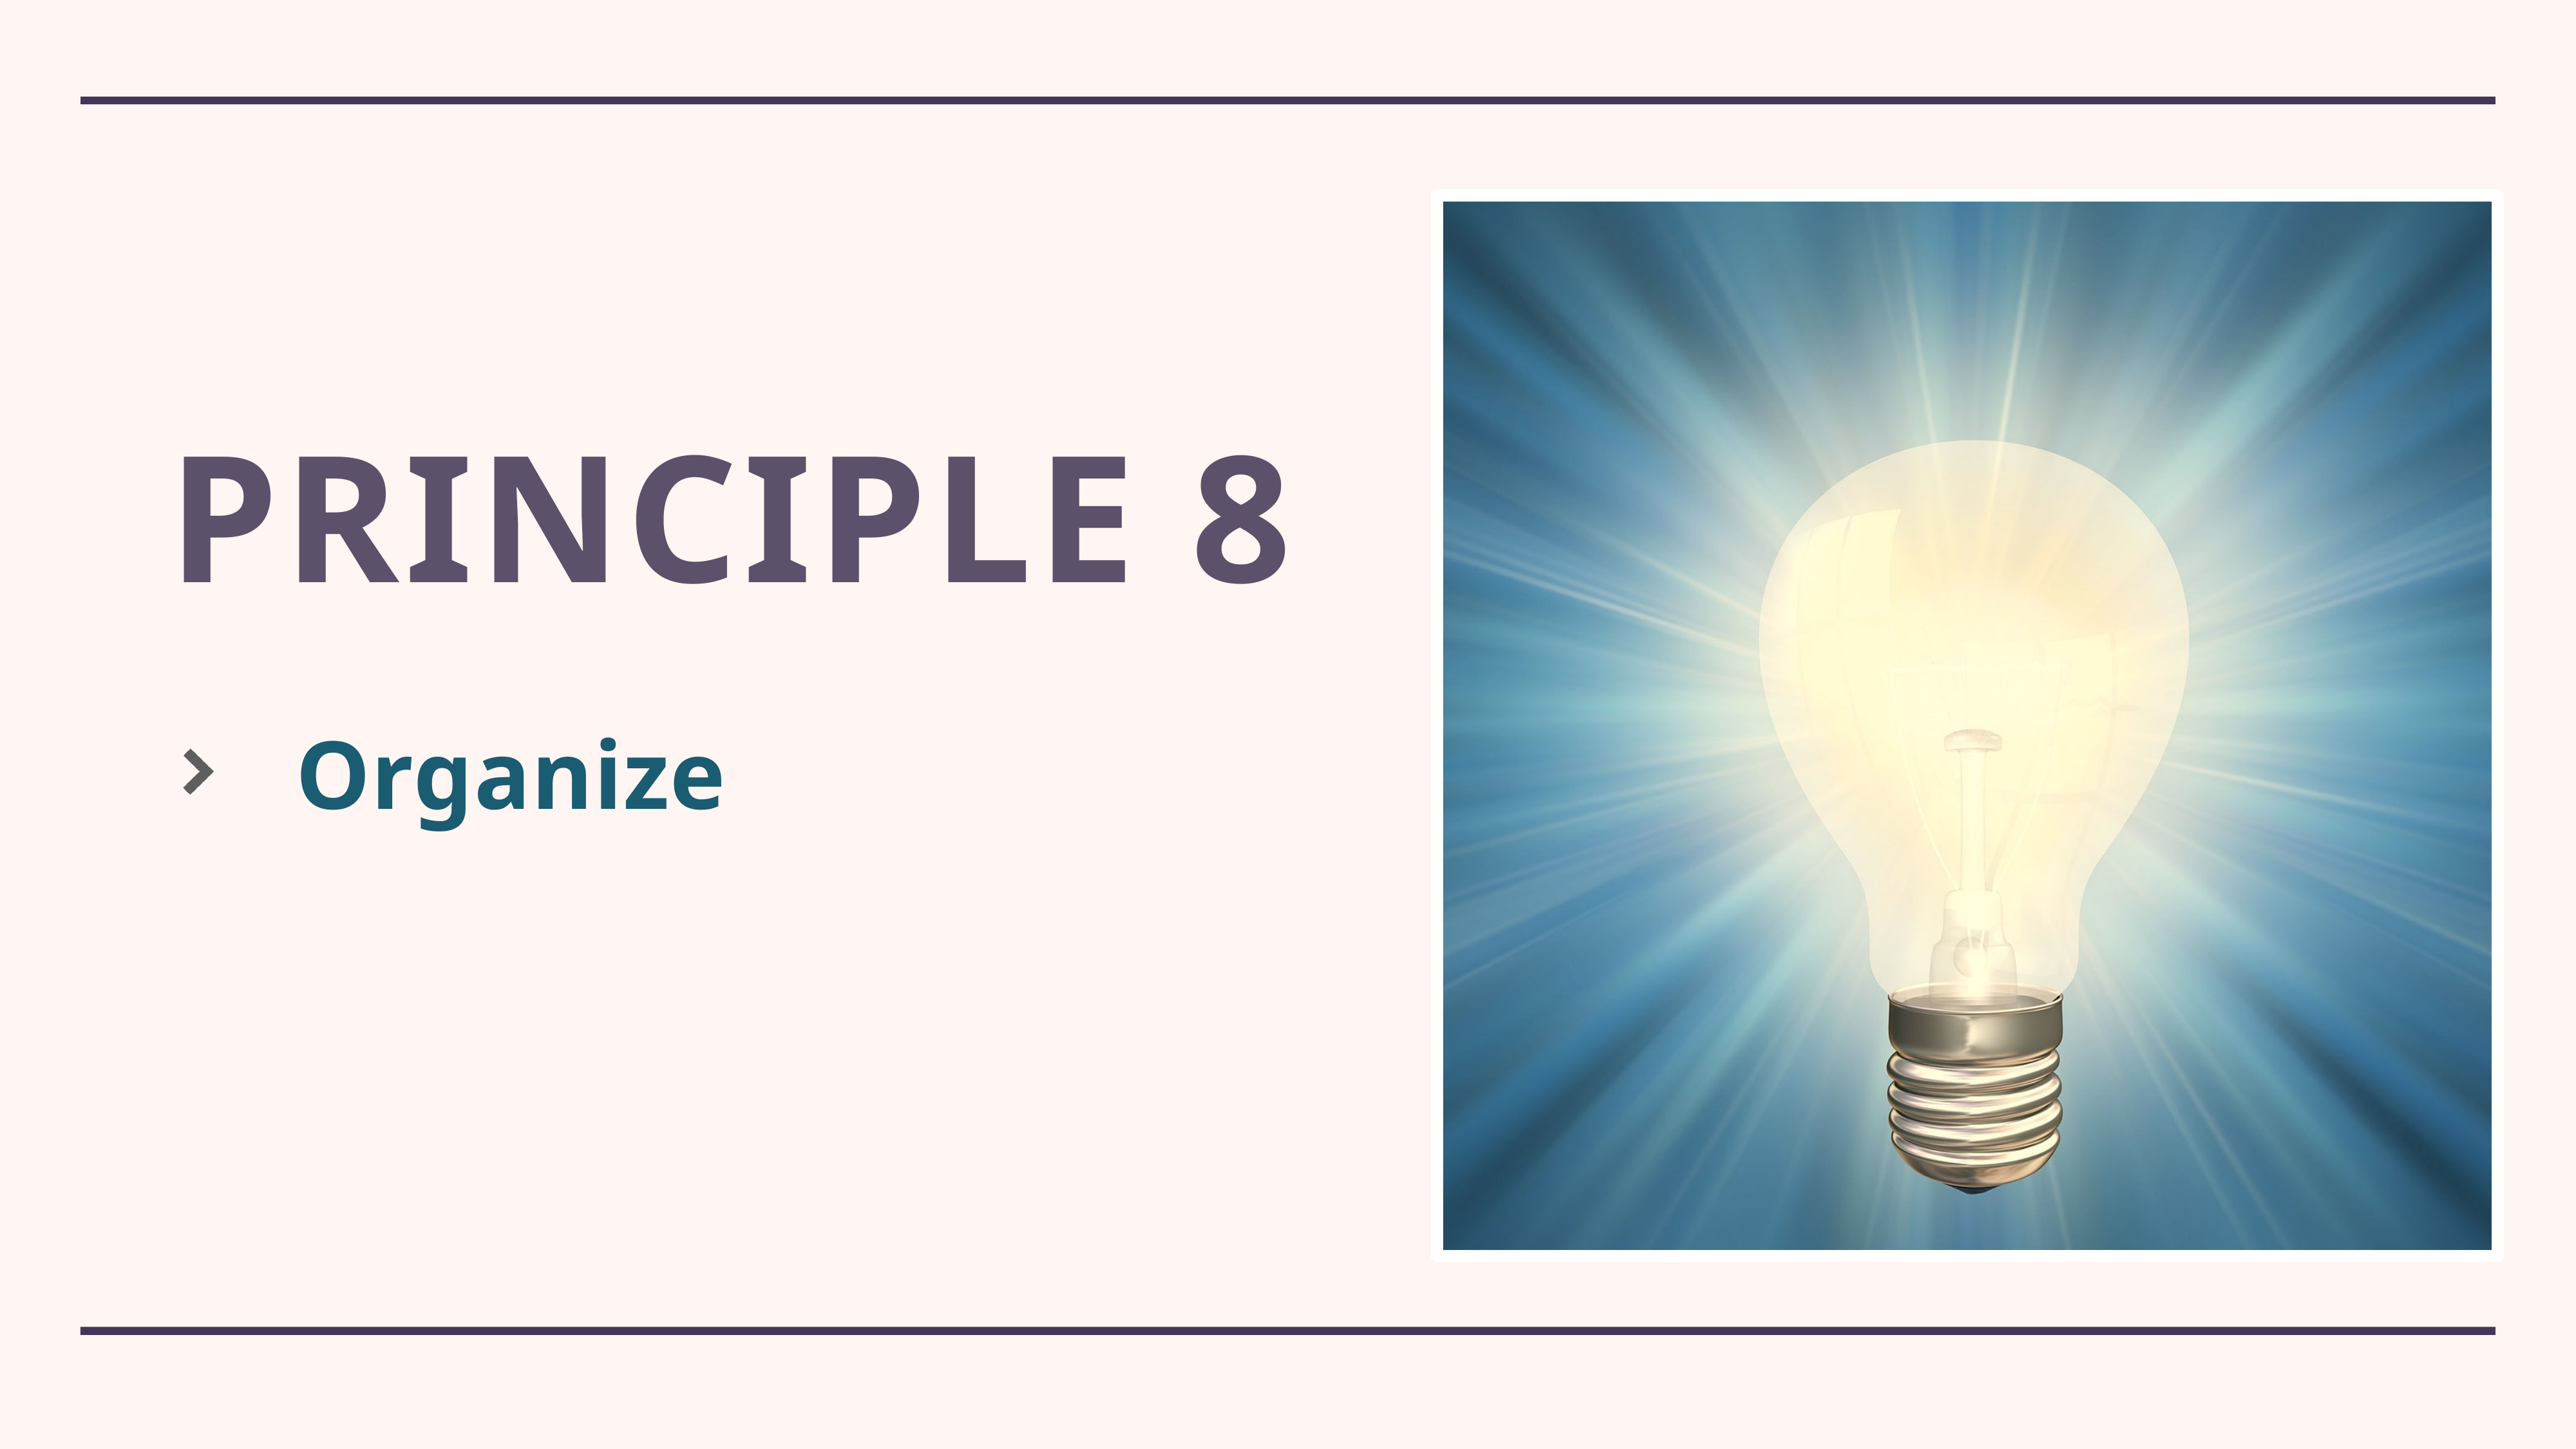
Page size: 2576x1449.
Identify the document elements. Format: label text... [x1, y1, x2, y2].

title Principle 8 [108, 194, 1354, 627]
picture [1443, 201, 2492, 1251]
list Organize [177, 709, 1372, 1288]
picture [183, 748, 214, 795]
